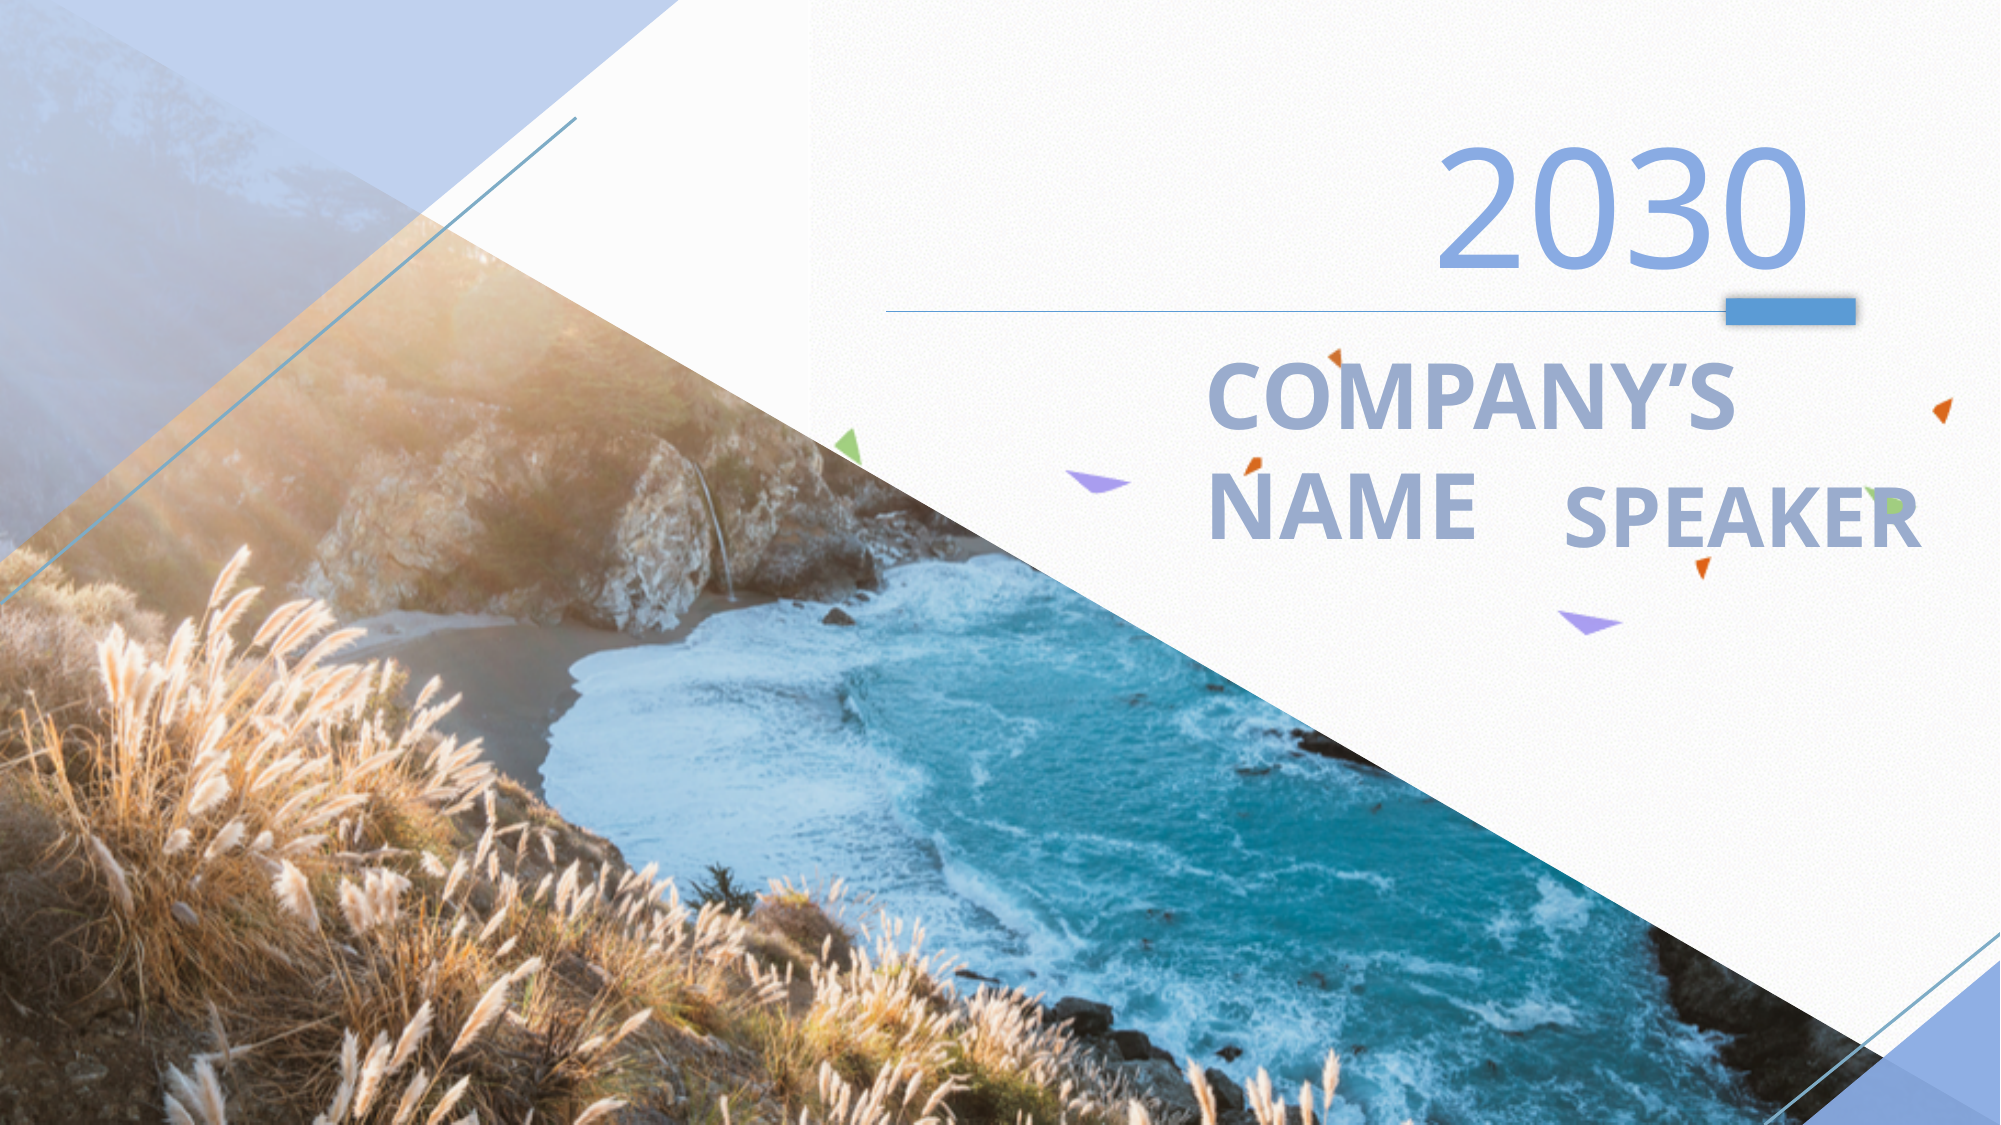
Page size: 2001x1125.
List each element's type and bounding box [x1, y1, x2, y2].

text_box [1764, 916, 2000, 1125]
text_box [0, 117, 577, 604]
picture [0, 0, 2000, 1125]
